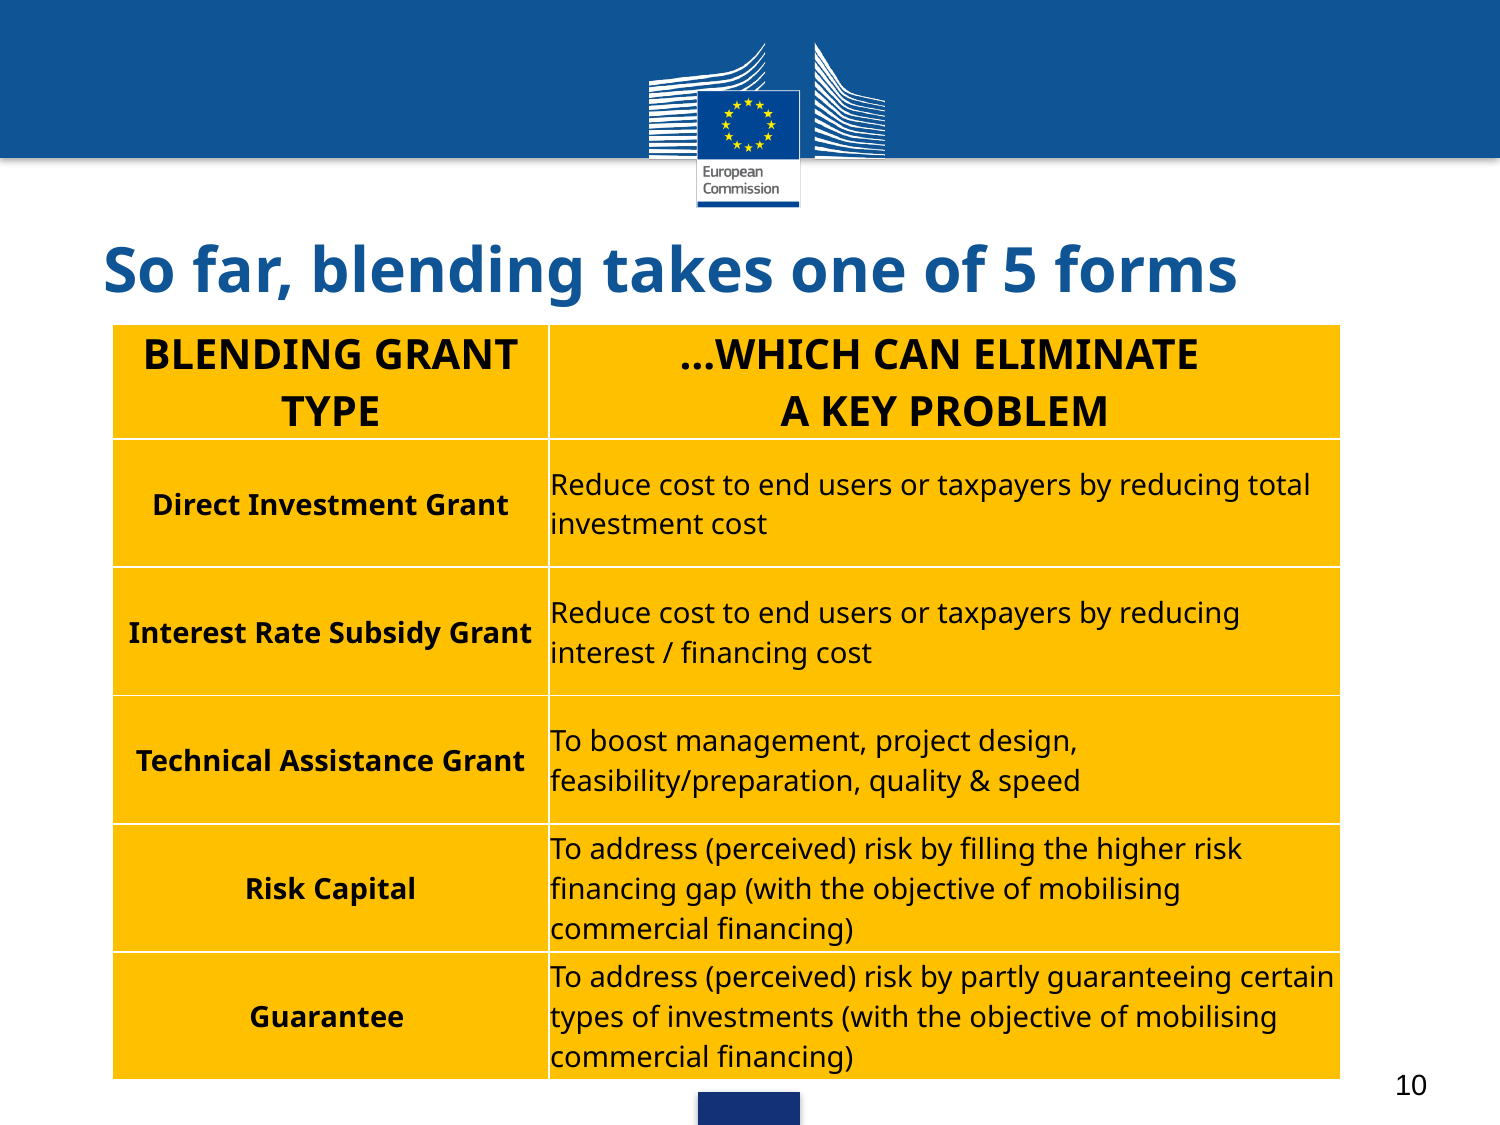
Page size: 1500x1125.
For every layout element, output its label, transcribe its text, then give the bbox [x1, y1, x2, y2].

table_cell Reduce cost to end users or taxpayers by reducing interest / financing cost [550, 568, 1340, 695]
table_cell Guarantee [113, 953, 548, 1079]
table_header BLENDING GRANT TYPE [113, 325, 548, 438]
table_cell Reduce cost to end users or taxpayers by reducing total investment cost [550, 440, 1340, 566]
table_cell Interest Rate Subsidy Grant [113, 568, 548, 695]
slide_number 10 [1316, 1058, 1443, 1102]
table_cell Technical Assistance Grant [113, 696, 548, 823]
table_cell To boost management, project design, feasibility/preparation, quality & speed [550, 696, 1340, 823]
picture [649, 42, 885, 190]
table_cell Direct Investment Grant [113, 440, 548, 566]
table_header …WHICH CAN ELIMINATE A KEY PROBLEM [550, 325, 1340, 438]
table_cell Risk Capital [113, 825, 548, 951]
title So far, blending takes one of 5 forms [29, 190, 1500, 345]
table_cell To address (perceived) risk by partly guaranteeing certain types of investments (with the objective of mobilising commercial financing) [550, 953, 1340, 1079]
table_cell To address (perceived) risk by filling the higher risk financing gap (with the objective of mobilising commercial financing) [550, 825, 1340, 951]
